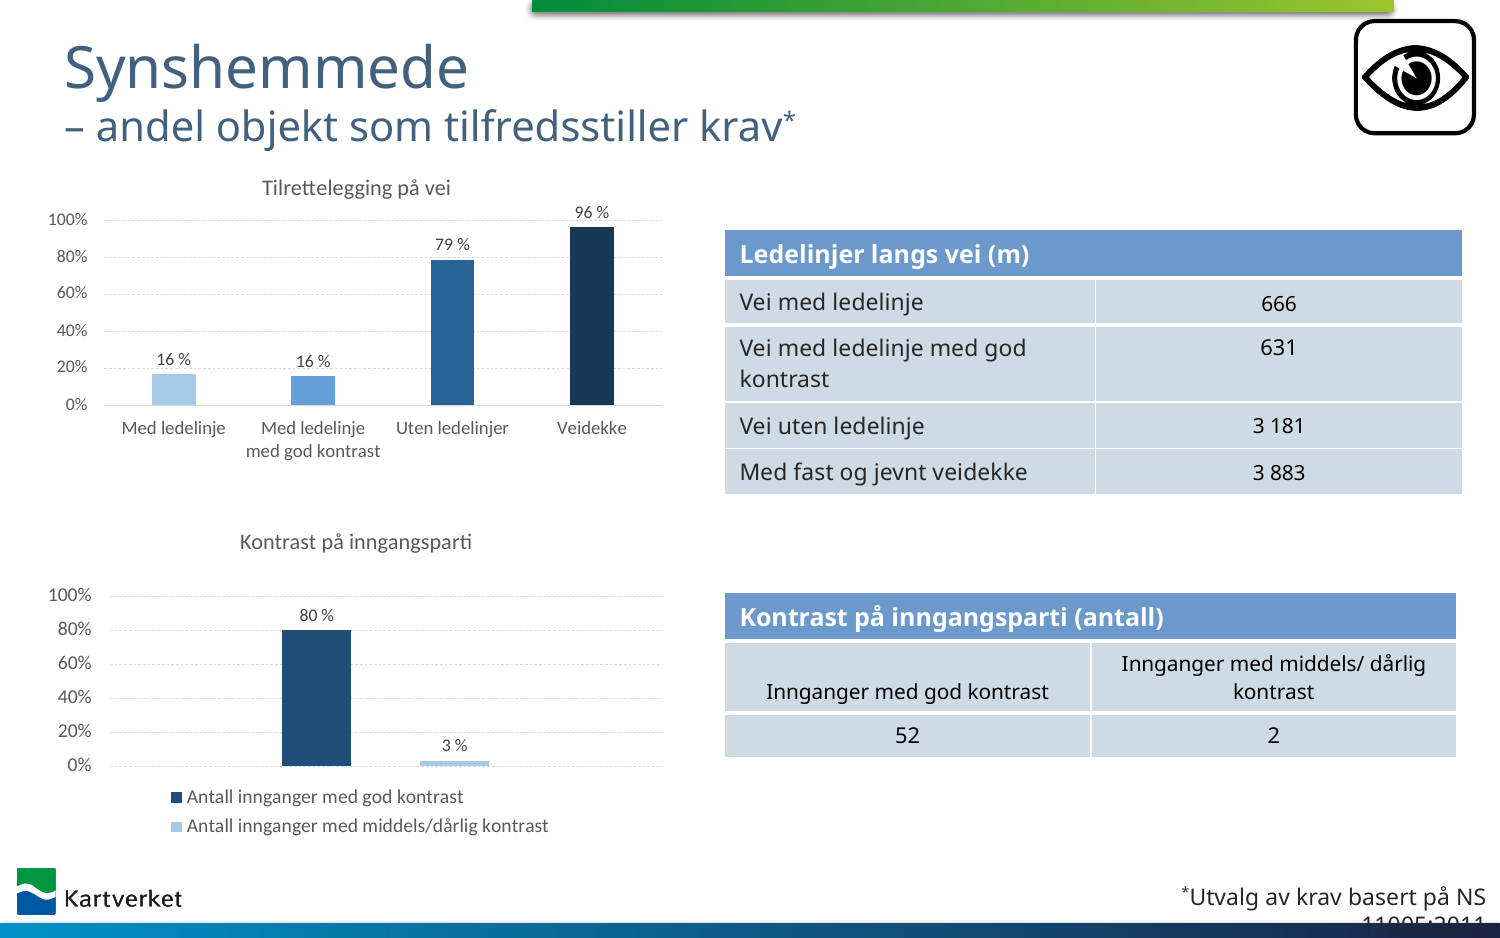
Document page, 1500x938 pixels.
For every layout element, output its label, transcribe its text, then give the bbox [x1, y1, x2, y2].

table_cell 3 181 [1096, 403, 1462, 448]
table_cell Innganger med middels/ dårlig kontrast [1092, 643, 1456, 711]
table_cell 2 [1092, 715, 1456, 757]
table_cell Vei uten ledelinje [725, 403, 1095, 448]
table_cell 52 [725, 715, 1090, 757]
table_cell Vei med ledelinje [725, 280, 1095, 323]
picture [41, 520, 673, 846]
text_box Synshemmede – andel objekt som tilfredsstiller krav* [49, 24, 1431, 158]
table_cell 666 [1096, 280, 1462, 323]
table_cell Med fast og jevnt veidekke [725, 449, 1095, 494]
table_cell 631 [1096, 327, 1462, 401]
picture [41, 166, 673, 492]
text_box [1355, 20, 1475, 134]
table_cell Vei med ledelinje med god kontrast [725, 327, 1095, 401]
table_header Ledelinjer langs vei (m) [725, 230, 1462, 276]
text_box *Utvalg av krav basert på NS 11005:2011 [1068, 873, 1500, 938]
table_cell Innganger med god kontrast [725, 643, 1090, 711]
table_header Kontrast på inngangsparti (antall) [725, 593, 1456, 639]
table_cell 3 883 [1096, 449, 1462, 494]
